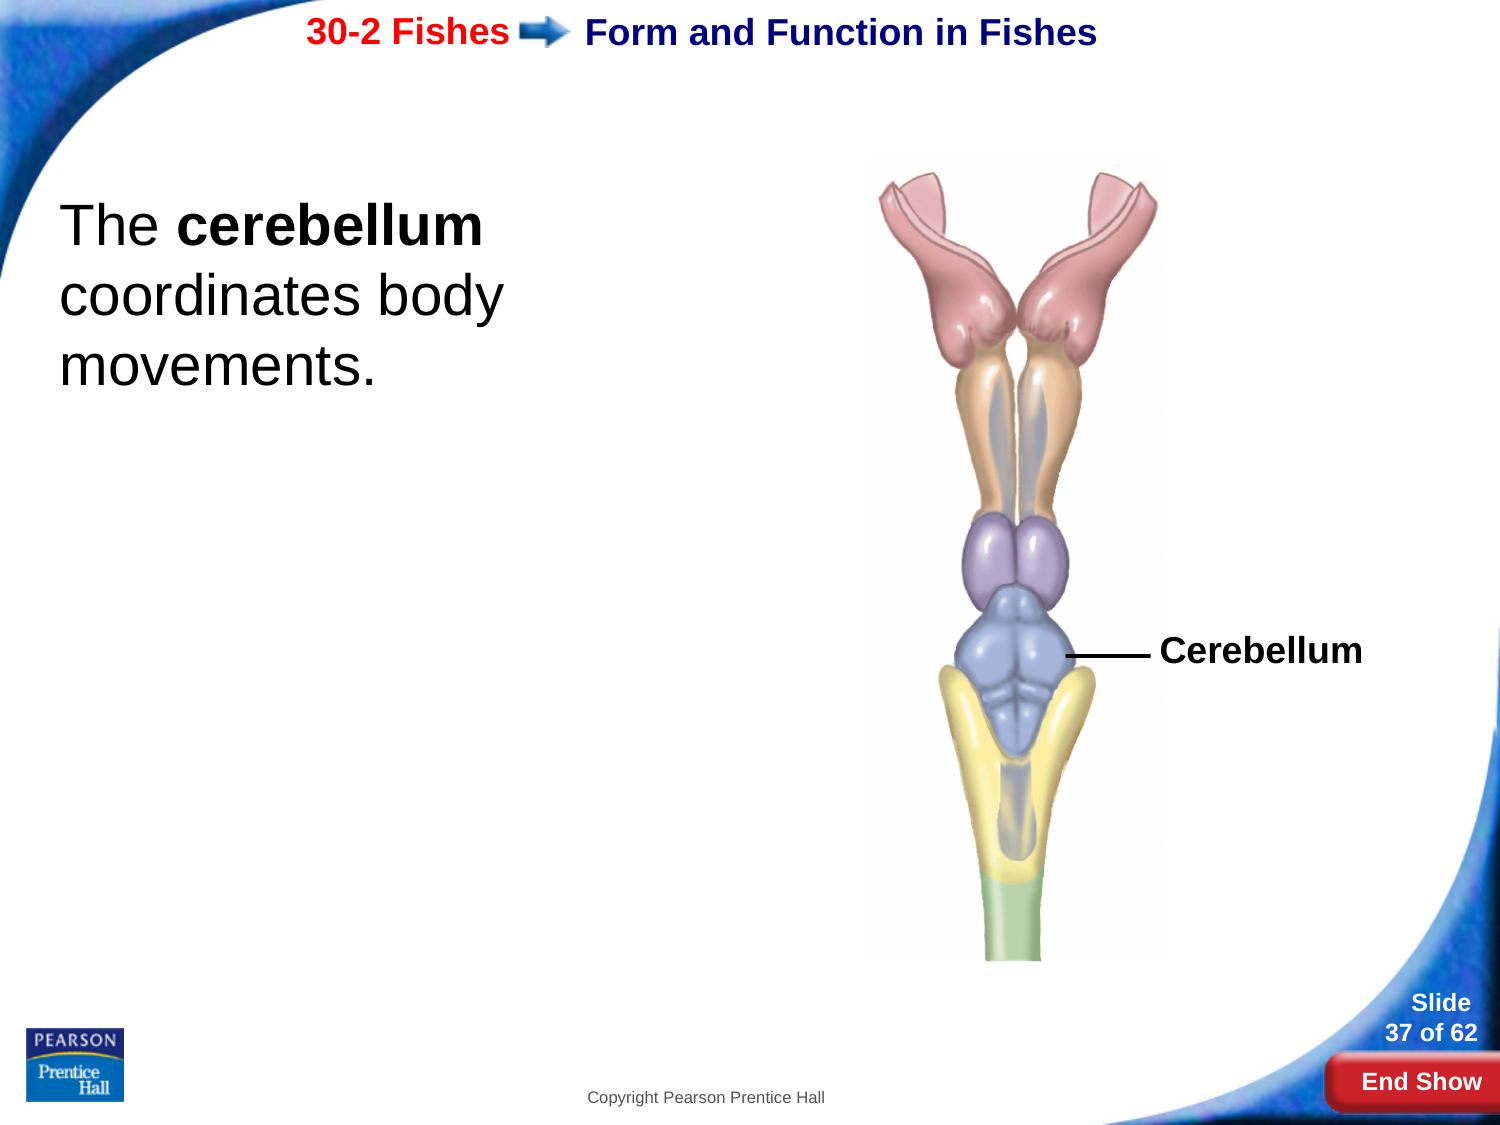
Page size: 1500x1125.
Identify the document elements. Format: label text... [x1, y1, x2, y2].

text_box Cerebellum [1169, 618, 1390, 679]
title Form and Function in Fishes [569, 0, 1239, 76]
footer Copyright Pearson Prentice Hall [468, 1078, 945, 1105]
list The cerebellum coordinates body movements. [44, 179, 751, 976]
picture [0, 0, 1500, 1125]
